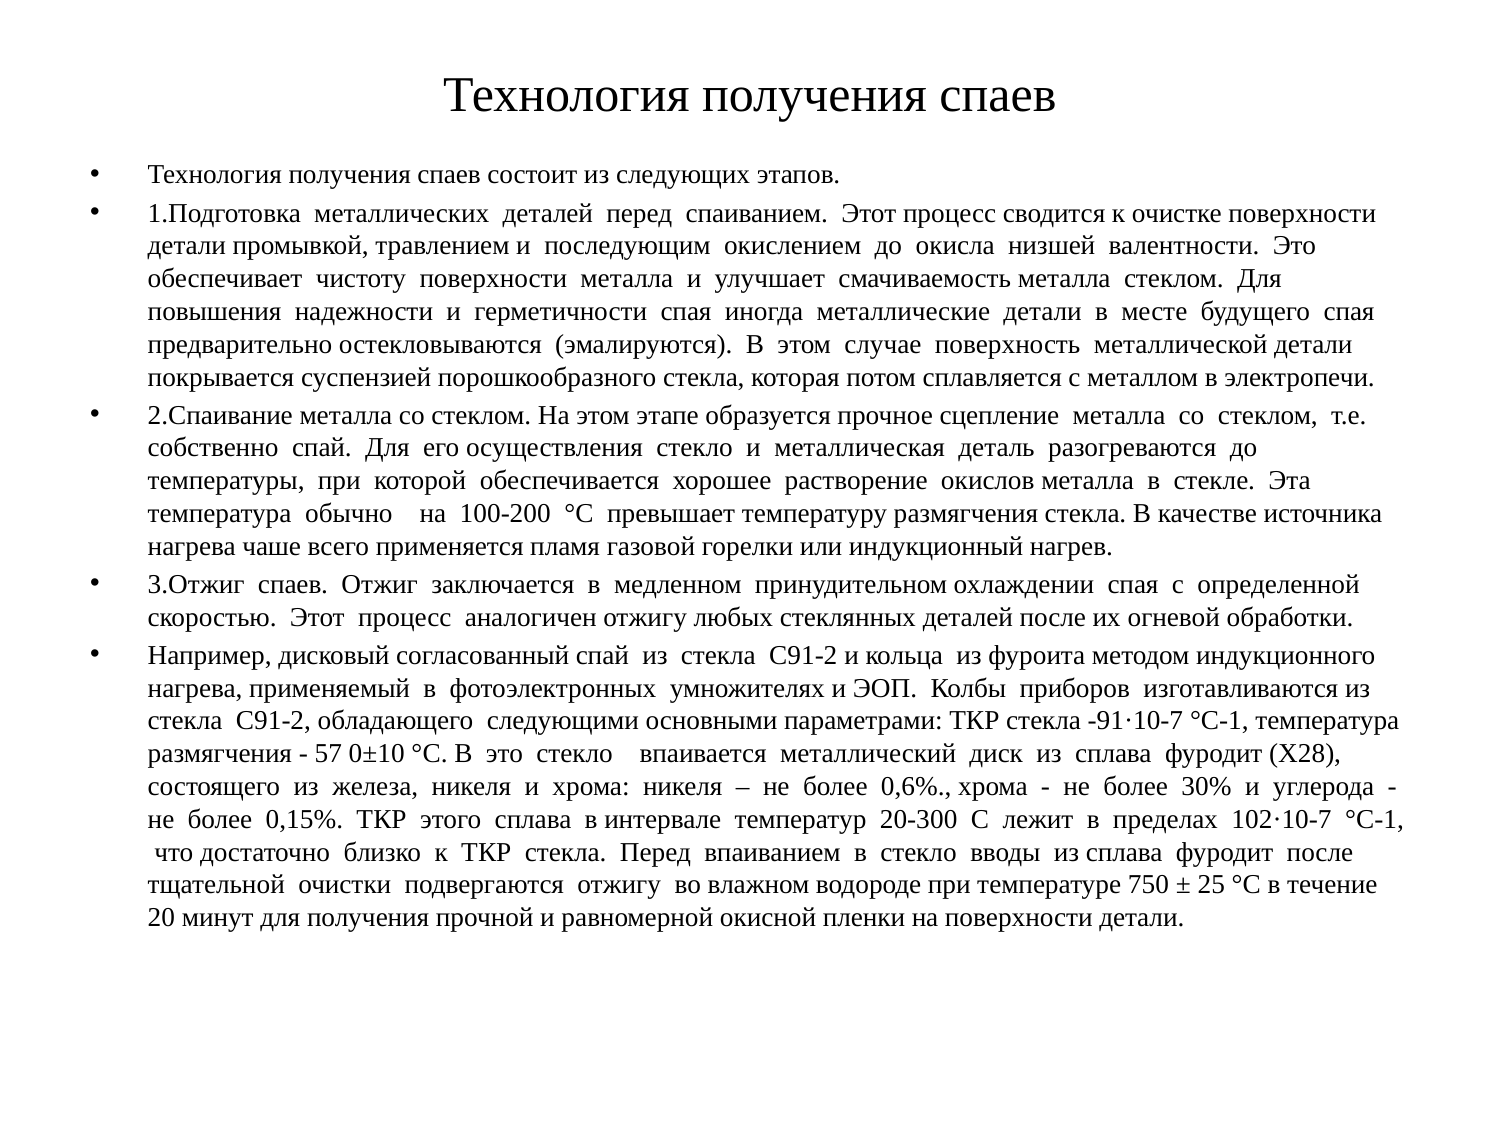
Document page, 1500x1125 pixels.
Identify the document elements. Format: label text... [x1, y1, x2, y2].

list Технология получения спаев состоит из следующих этапов. 1.Подготовка металлических деталей перед спаиванием. Этот процесс сводится к очистке поверхности детали промывкой, травлением и последующим окислением до окисла низшей валентности. Это обеспечивает чистоту поверхности металла и улучшает смачиваемость металла стеклом. Для повышения надежности и герметичности спая иногда металлические детали в месте будущего спая предварительно остекловываются (эмалируются). В этом случае поверхность металлической детали покрывается суспензией порошкообразного стекла, которая потом сплавляется с металлом в электропечи. 2.Спаивание металла со стеклом. На этом этапе образуется прочное сцепление металла со стеклом, т.е. собственно спай. Для его осуществления стекло и металлическая деталь разогреваются до температуры, при которой обеспечивается хорошее растворение окислов металла в стекле. Эта температура обычно на 100-200 °С превышает температуру размягчения стекла. В качестве источника нагрева чаше всего применяется пламя газовой горелки или индукционный нагрев. 3.Отжиг спаев. Отжиг заключается в медленном принудительном охлаждении спая с определенной скоростью. Этот процесс аналогичен отжигу любых стеклянных деталей после их огневой обработки. Например, дисковый согласованный спай из стекла С91-2 и кольца из фуроита методом индукционного нагрева, применяемый в фотоэлектронных умножителях и ЭОП. Колбы приборов изготавливаются из стекла С91-2, обладающего следующими основными параметрами: ТКР стекла -91·10-7 °С-1, температура размягчения - 57 0±10 °С. В это стекло впаивается металлический диск из сплава фуродит (X28), состоящего из железа, никеля и хрома: никеля – не более 0,6%., хрома - не более 30% и углерода - не более 0,15%. ТКР этого сплава в интервале температур 20-300 С лежит в пределах 102·10-7 °С-1, что достаточно близко к ТКР стекла. Перед впаиванием в стекло вводы из сплава фуродит после тщательной очистки подвергаются отжигу во влажном водороде при температуре 750 ± 25 °С в течение 20 минут для получения прочной и равномерной окисной пленки на поверхности детали. [75, 149, 1425, 1005]
title Технология получения спаев [75, 45, 1425, 138]
